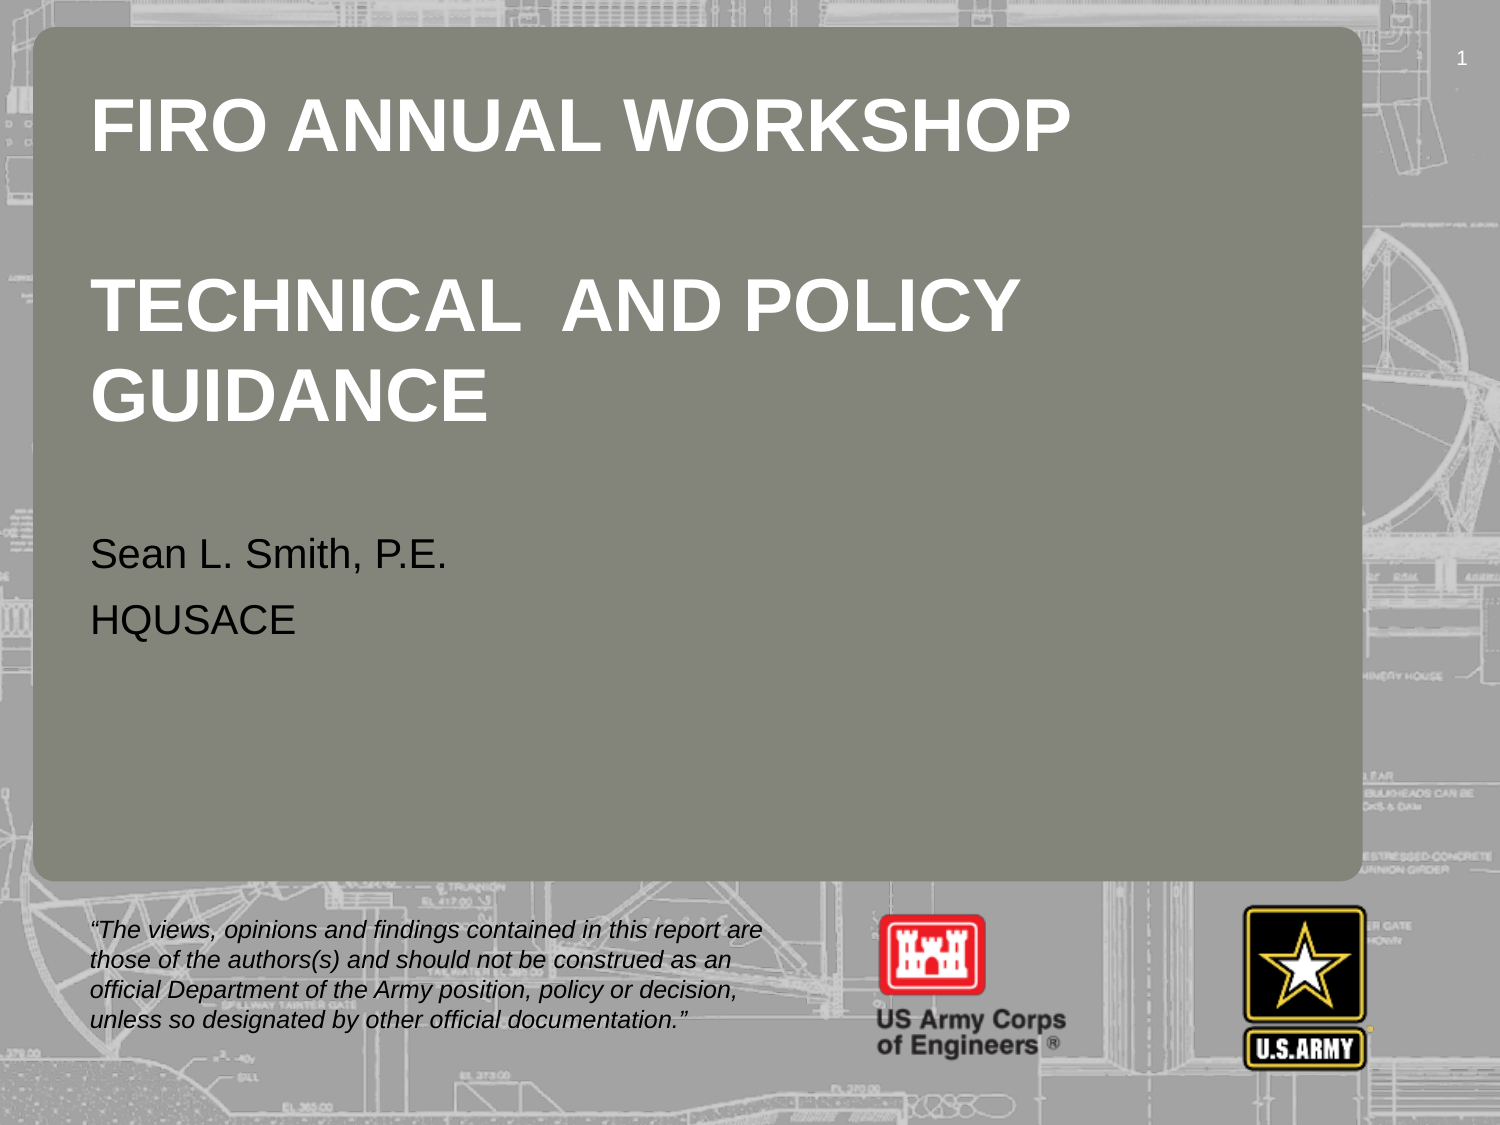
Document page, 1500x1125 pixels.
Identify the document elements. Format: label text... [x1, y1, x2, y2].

picture [0, 0, 1500, 1125]
slide_number 1 [1362, 37, 1483, 98]
title FIRO Annual Workshop Technical and policy guidance [75, 68, 1200, 488]
list Sean L. Smith, P.E. HQUSACE [75, 525, 1200, 782]
